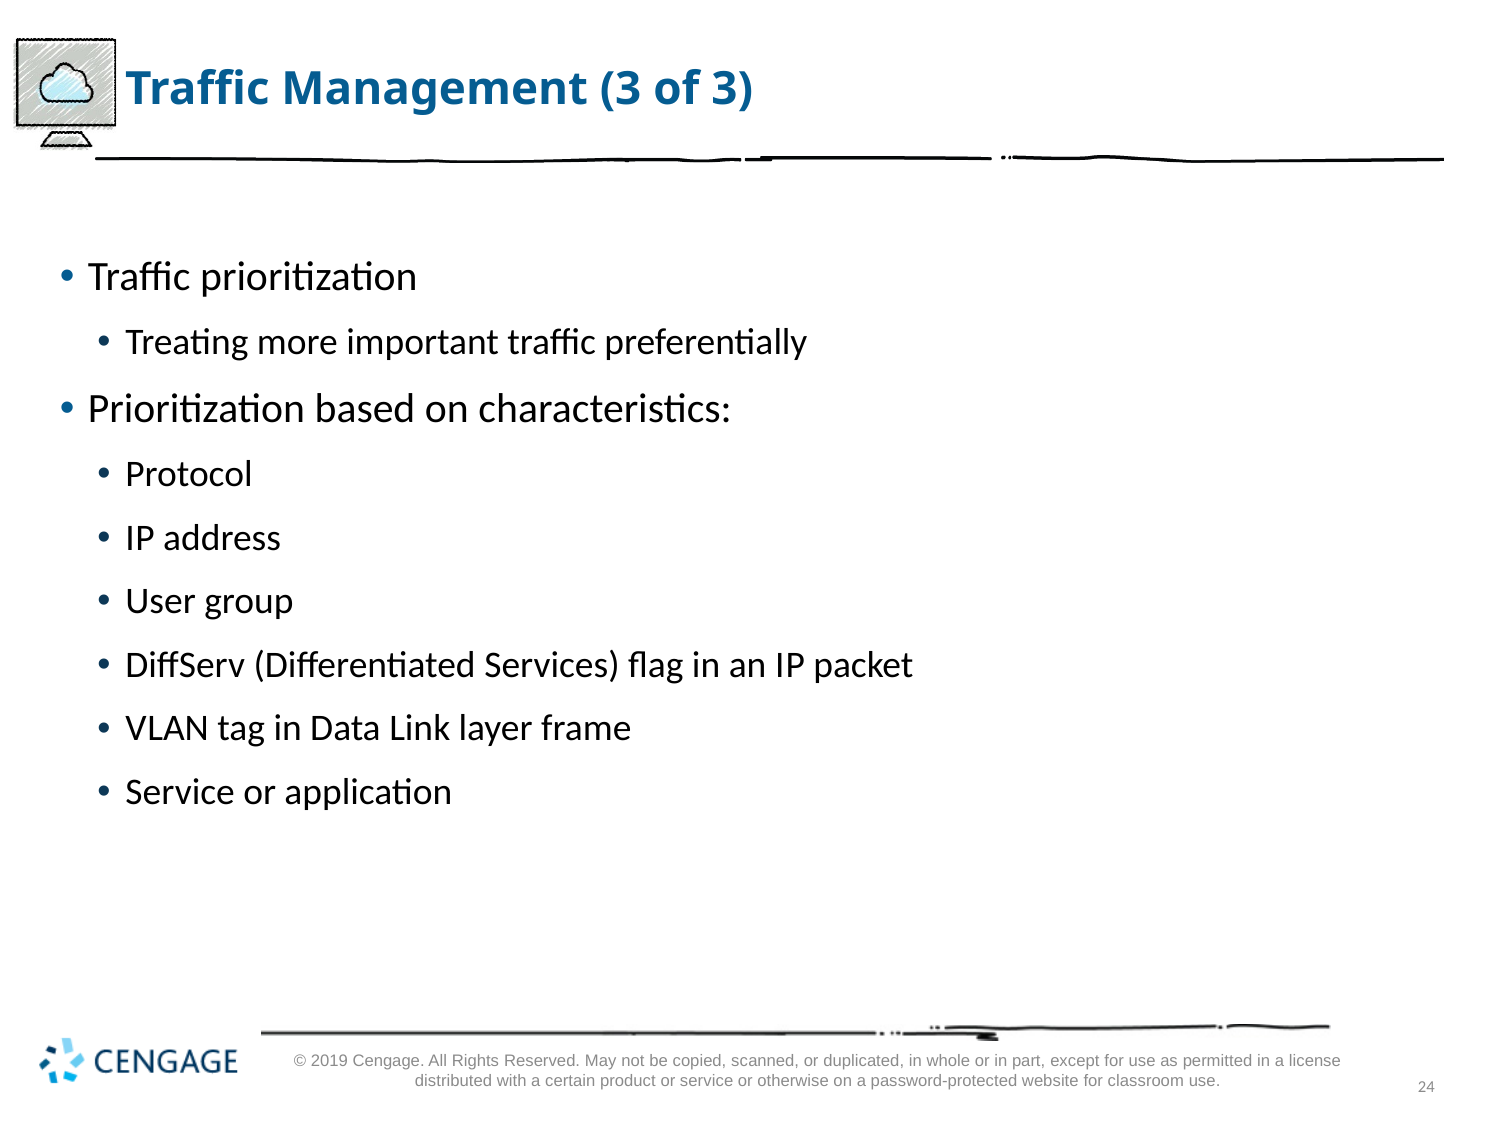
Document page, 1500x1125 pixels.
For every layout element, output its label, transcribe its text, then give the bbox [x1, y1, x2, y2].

title Traffic Management (3 of 3) [125, 66, 1442, 116]
picture [19, 1024, 250, 1096]
footer © 2019 Cengage. All Rights Reserved. May not be copied, scanned, or duplicated, in whole or in part, except for use as permitted in a license distributed with a certain product or service or otherwise on a password-protected website for classroom use. [262, 1050, 1375, 1091]
picture [95, 155, 1444, 163]
picture [261, 1024, 1331, 1041]
picture [13, 36, 117, 151]
list Traffic prioritization Treating more important traffic preferentially Prioritization based on characteristics: Protocol I P address User group DiffServ (Differentiated Services) flag in an I P packet V LAN tag in Data Link layer frame Service or application [59, 252, 1441, 819]
